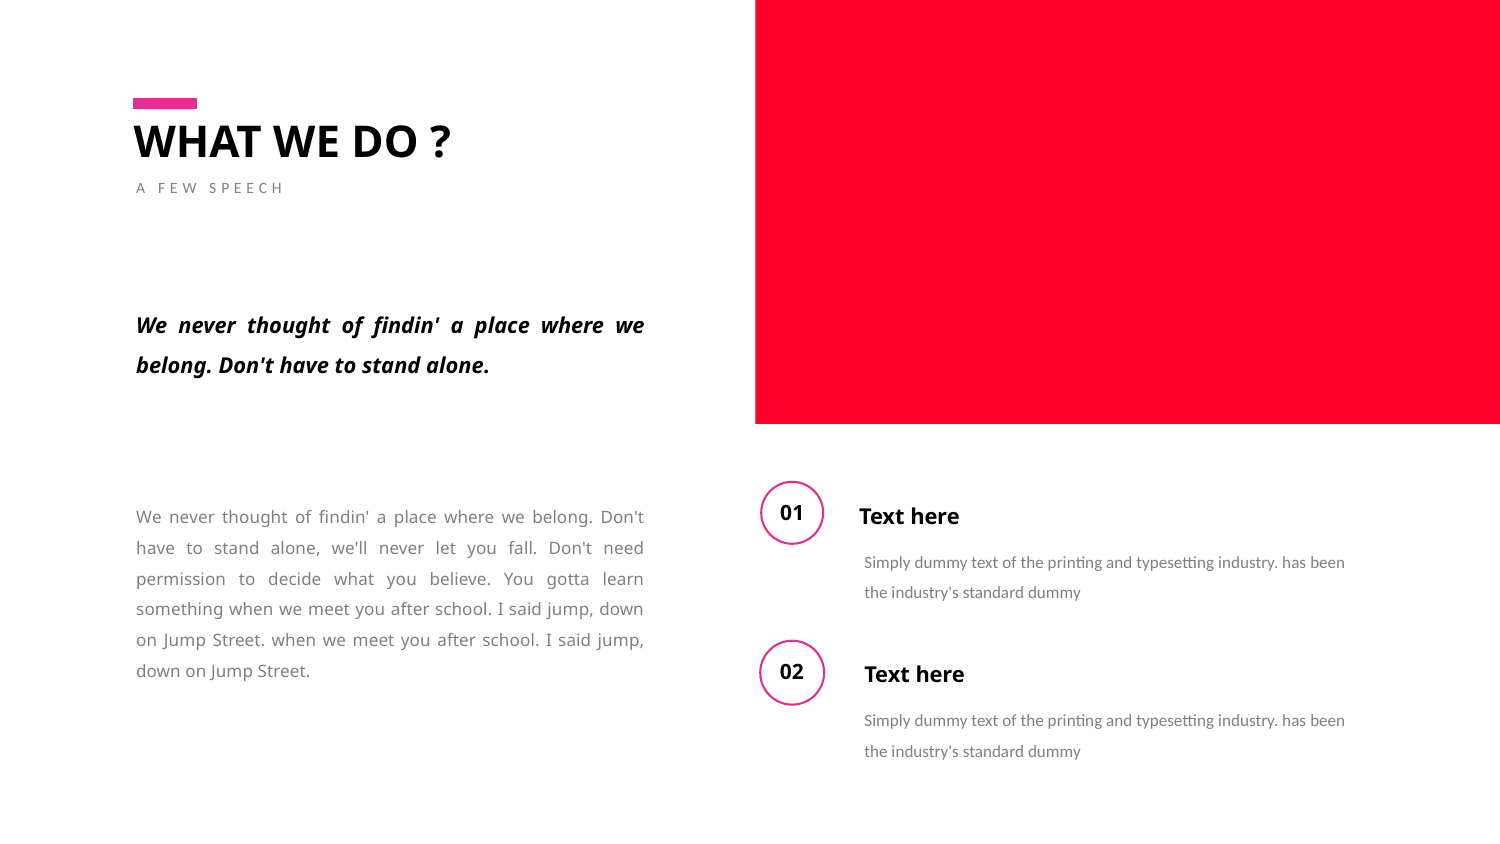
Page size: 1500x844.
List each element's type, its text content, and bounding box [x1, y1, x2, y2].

text_box We never thought of findin' a place where we belong. Don't have to stand alone. [121, 291, 661, 385]
text_box WHAT WE DO ? [118, 106, 574, 174]
text_box A FEW SPEECH [121, 170, 390, 205]
text_box We never thought of findin' a place where we belong. Don't have to stand alone, we'll never let you fall. Don't need permission to decide what you believe. You gotta learn something when we meet you after school. I said jump, down on Jump Street. when we meet you after school. I said jump, down on Jump Street. [121, 488, 661, 689]
text_box Text here [844, 495, 1016, 537]
text_box Simply dummy text of the printing and typesetting industry. has been the industry's standard dummy [849, 533, 1382, 610]
picture [755, 0, 1500, 424]
text_box Text here [849, 653, 1021, 695]
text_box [755, 640, 829, 705]
text_box Simply dummy text of the printing and typesetting industry. has been the industry's standard dummy [849, 691, 1382, 769]
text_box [756, 481, 828, 544]
